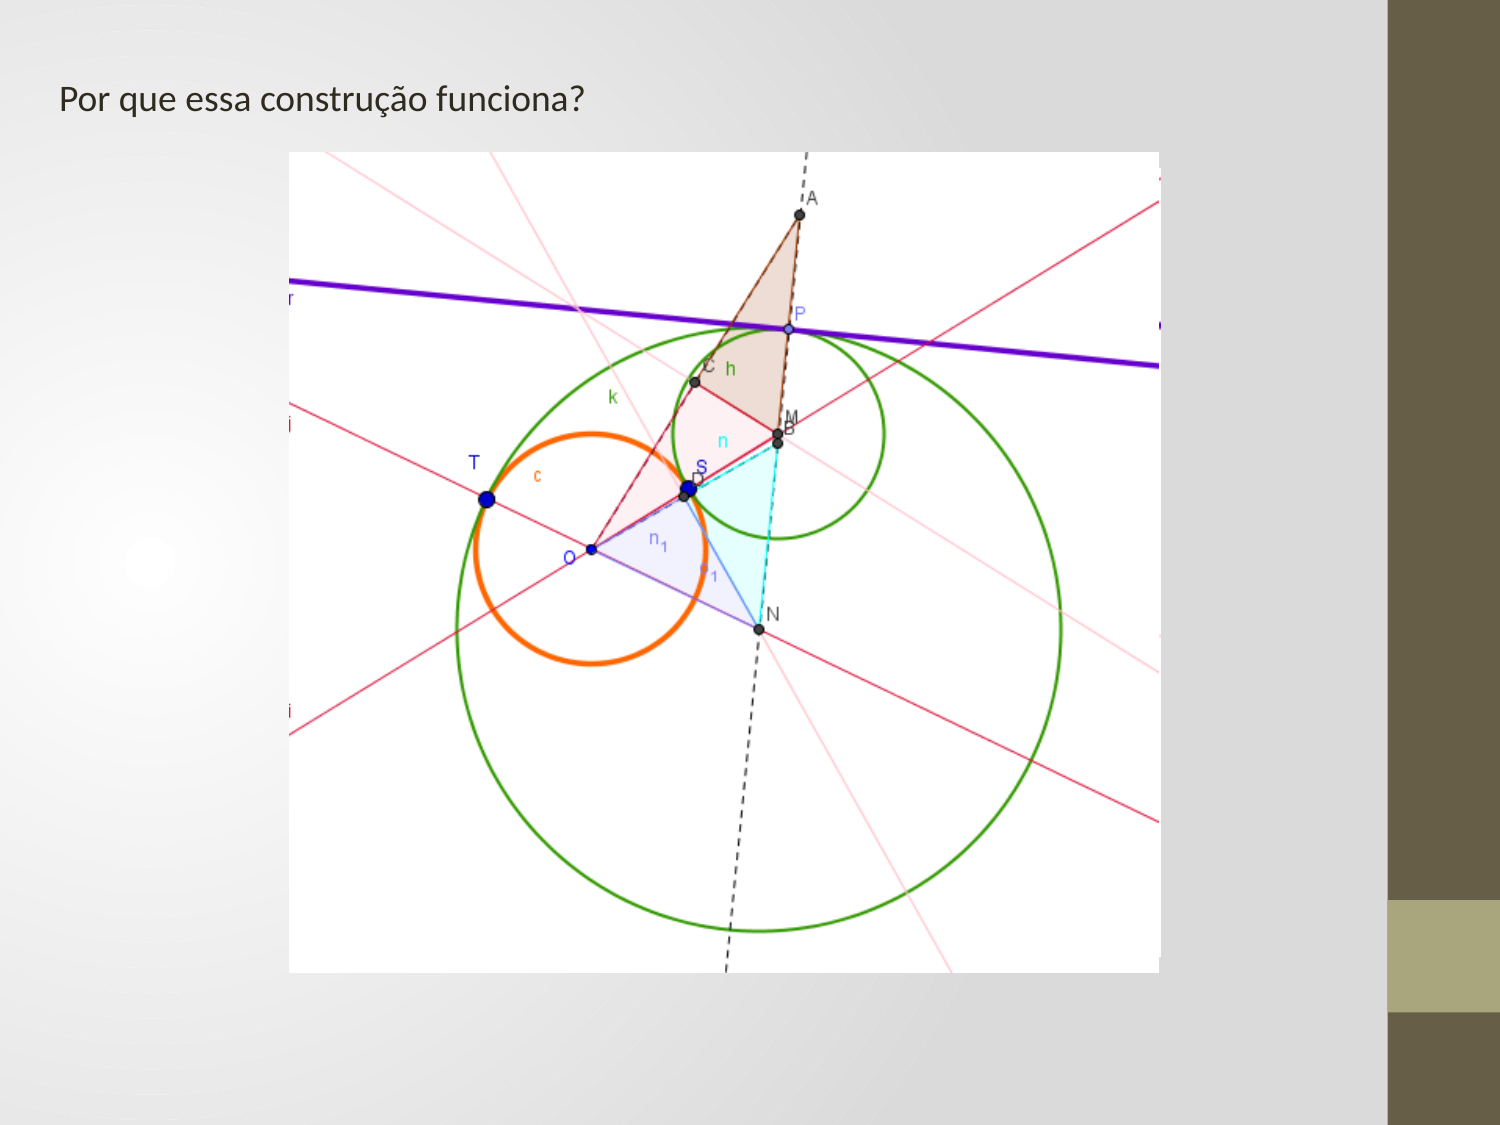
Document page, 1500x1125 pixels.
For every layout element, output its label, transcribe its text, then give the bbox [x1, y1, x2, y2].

picture [288, 151, 1162, 974]
text_box Por que essa construção funciona? [44, 66, 602, 127]
